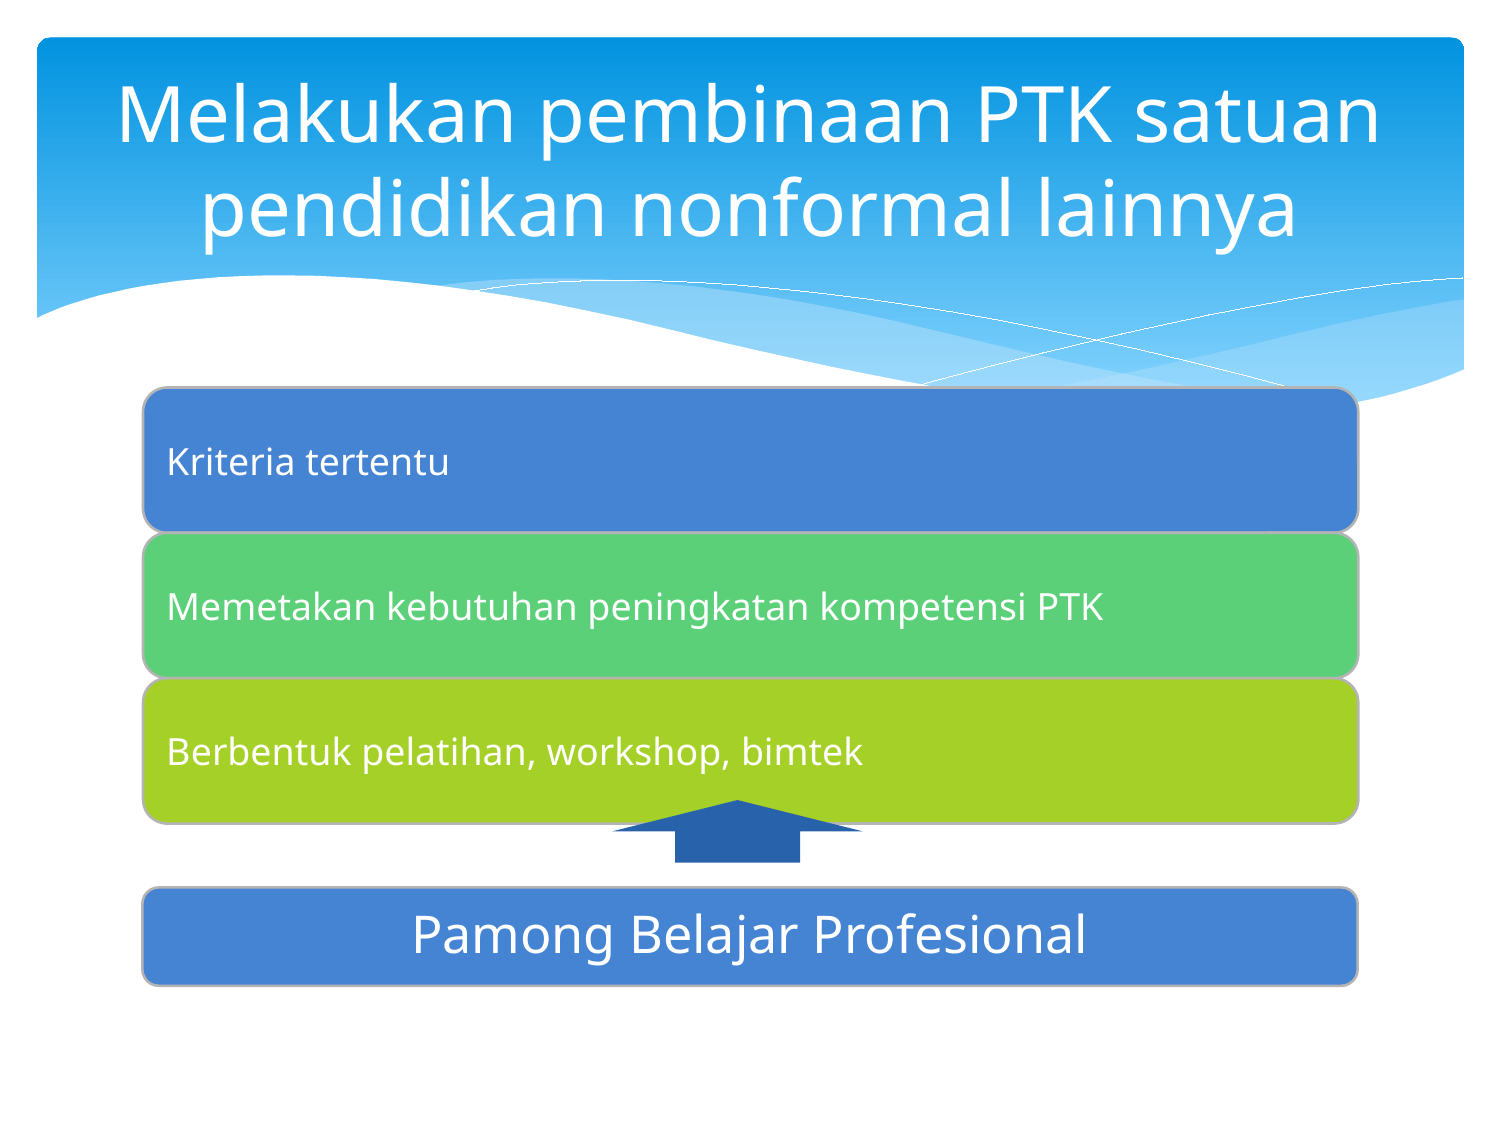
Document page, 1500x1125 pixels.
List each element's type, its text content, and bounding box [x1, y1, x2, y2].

text_box [673, 833, 802, 864]
title Melakukan pembinaan PTK satuan pendidikan nonformal lainnya [75, 55, 1425, 261]
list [142, 387, 1359, 824]
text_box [142, 887, 1358, 987]
